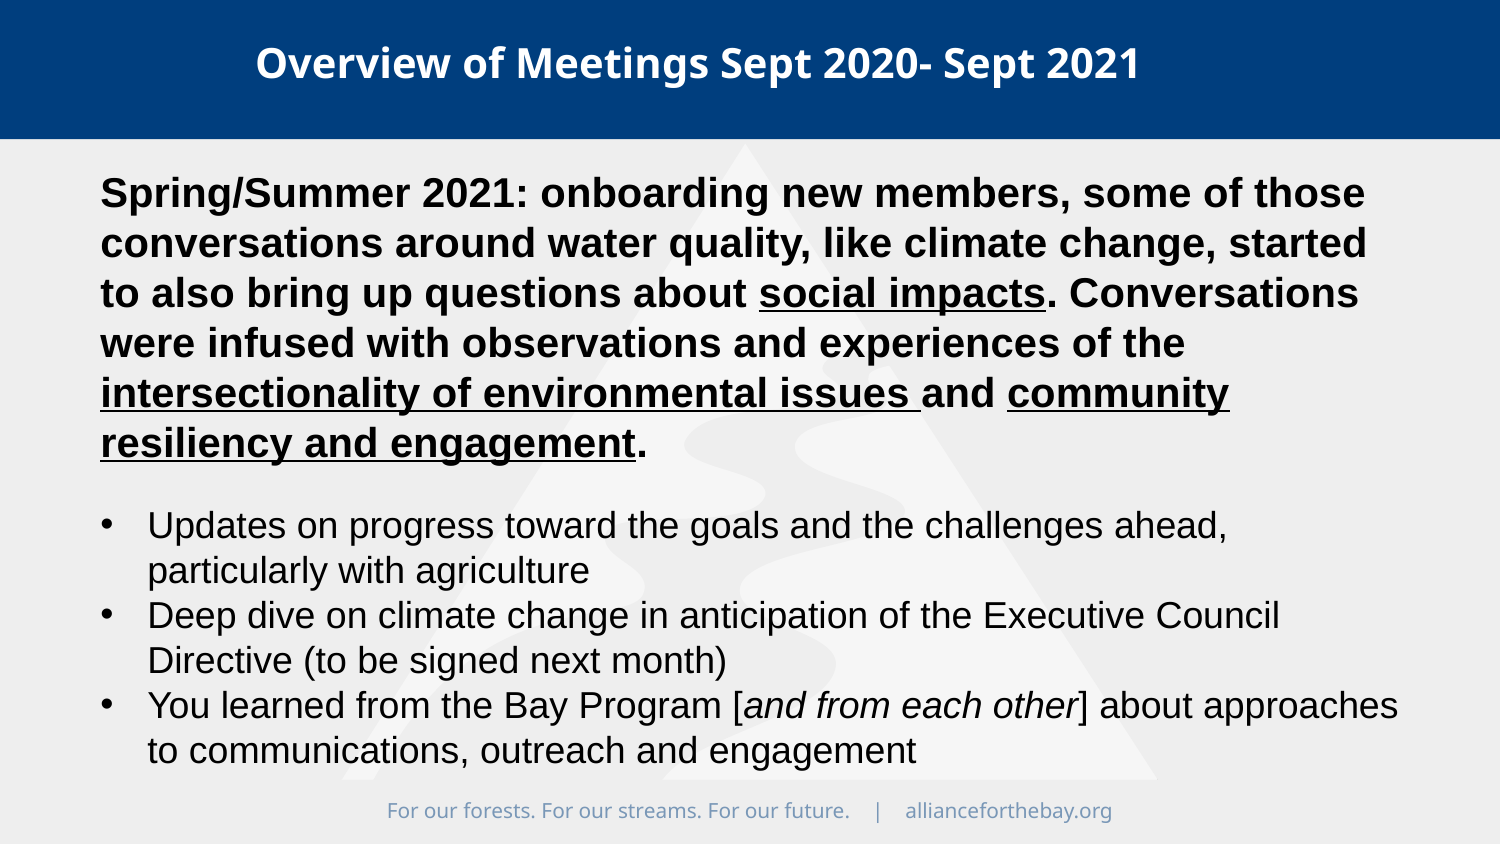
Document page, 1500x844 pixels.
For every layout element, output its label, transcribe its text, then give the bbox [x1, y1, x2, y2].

text_box [0, 0, 1500, 140]
text_box Spring/Summer 2021: onboarding new members, some of those conversations around water quality, like climate change, started to also bring up questions about social impacts. Conversations were infused with observations and experiences of the intersectionality of environmental issues and community resiliency and engagement. Updates on progress toward the goals and the challenges ahead, particularly with agriculture Deep dive on climate change in anticipation of the Executive Council Directive (to be signed next month) You learned from the Bay Program [and from each other] about approaches to communications, outreach and engagement [92, 158, 1408, 779]
text_box Overview of Meetings Sept 2020- Sept 2021 [92, 29, 1305, 95]
